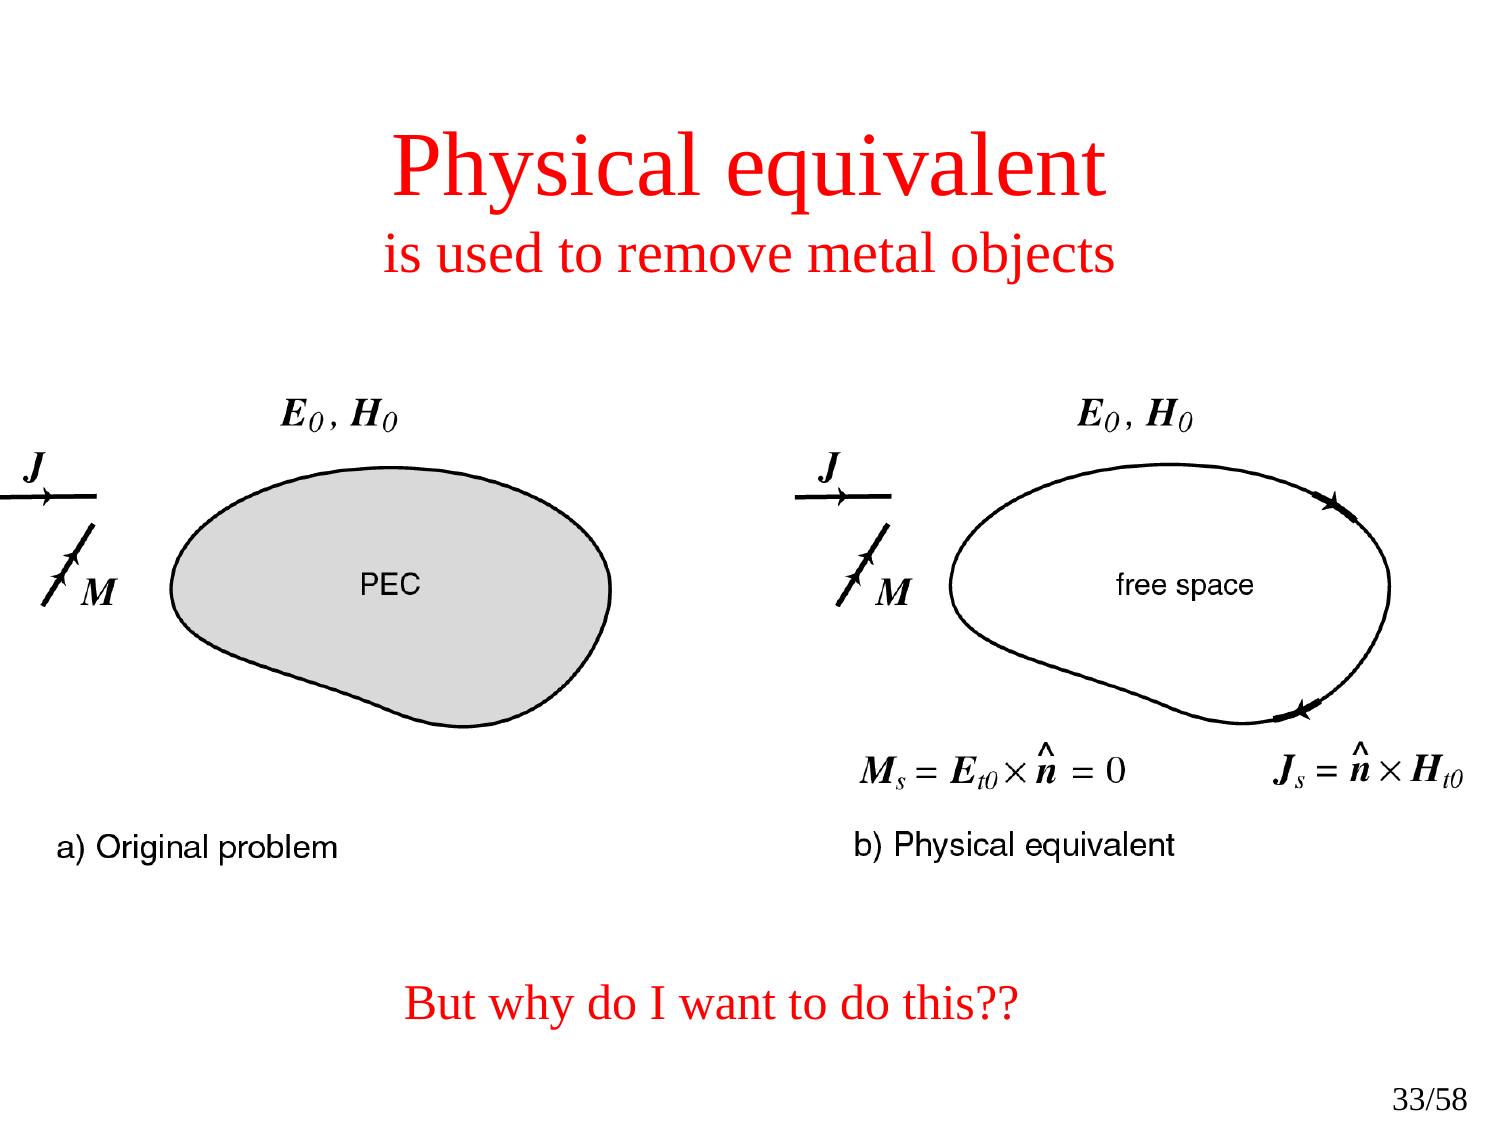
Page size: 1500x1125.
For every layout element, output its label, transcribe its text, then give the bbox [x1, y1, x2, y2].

picture [0, 387, 1463, 904]
text_box But why do I want to do this?? [389, 962, 1035, 1038]
title Physical equivalent is used to remove metal objects [112, 99, 1388, 288]
